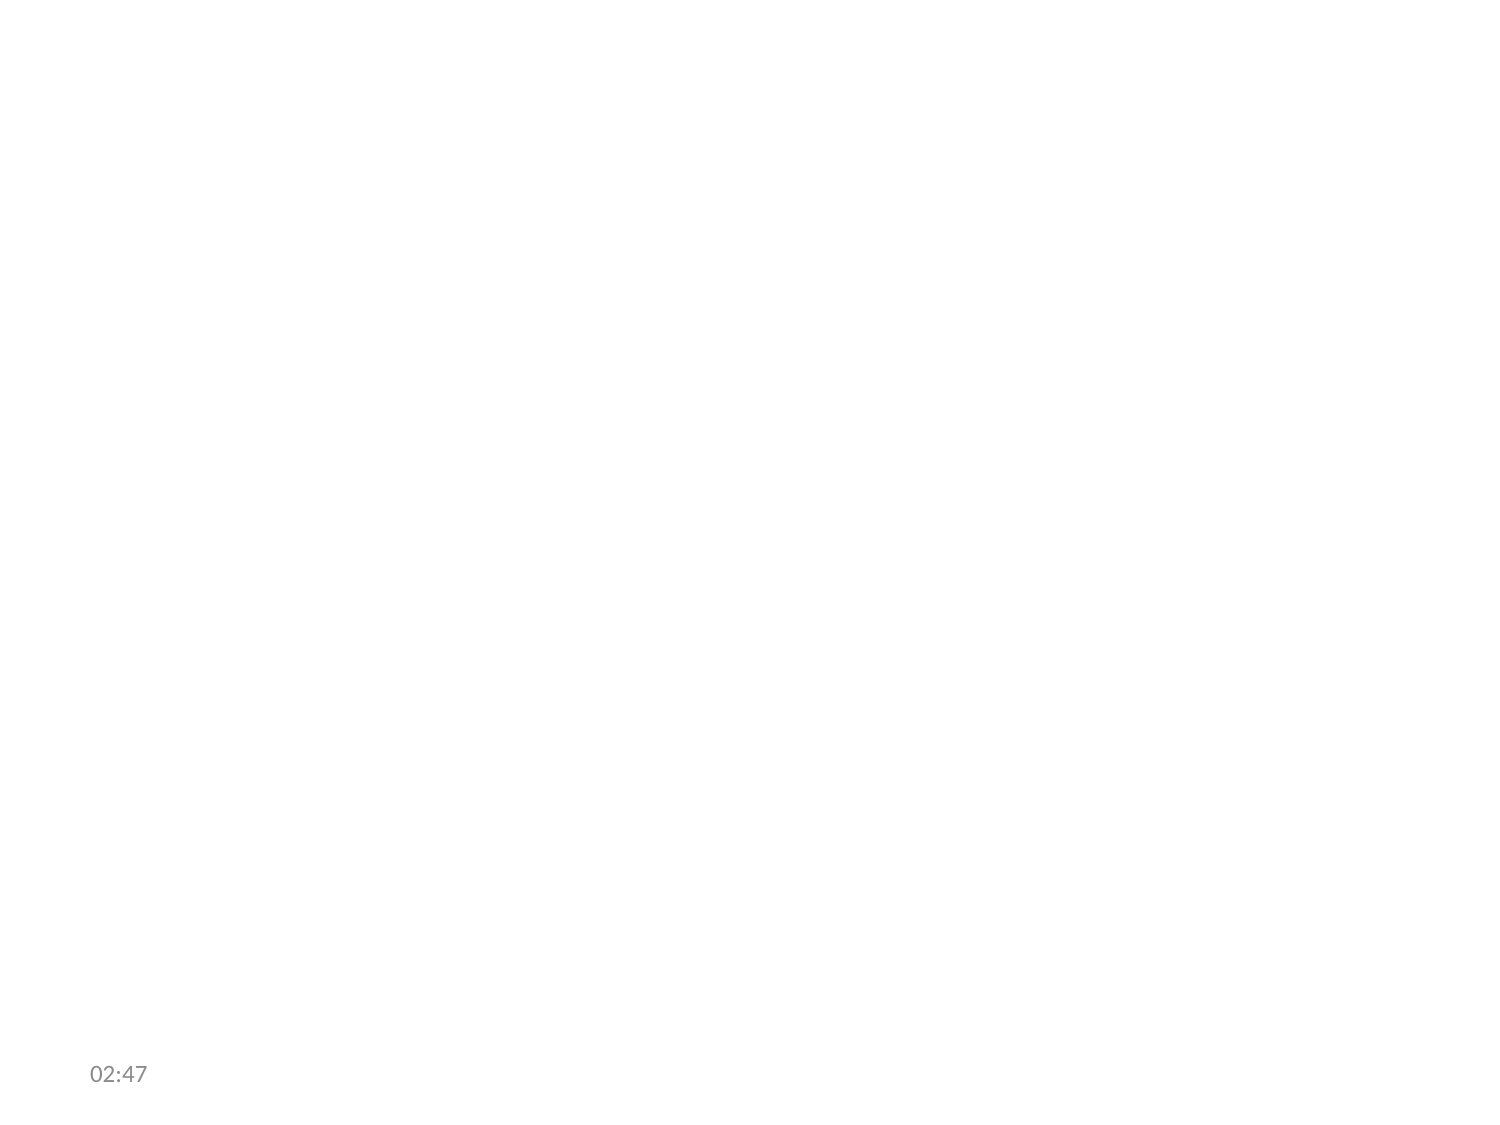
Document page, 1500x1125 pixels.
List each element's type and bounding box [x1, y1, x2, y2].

slide_number [75, 1042, 425, 1103]
